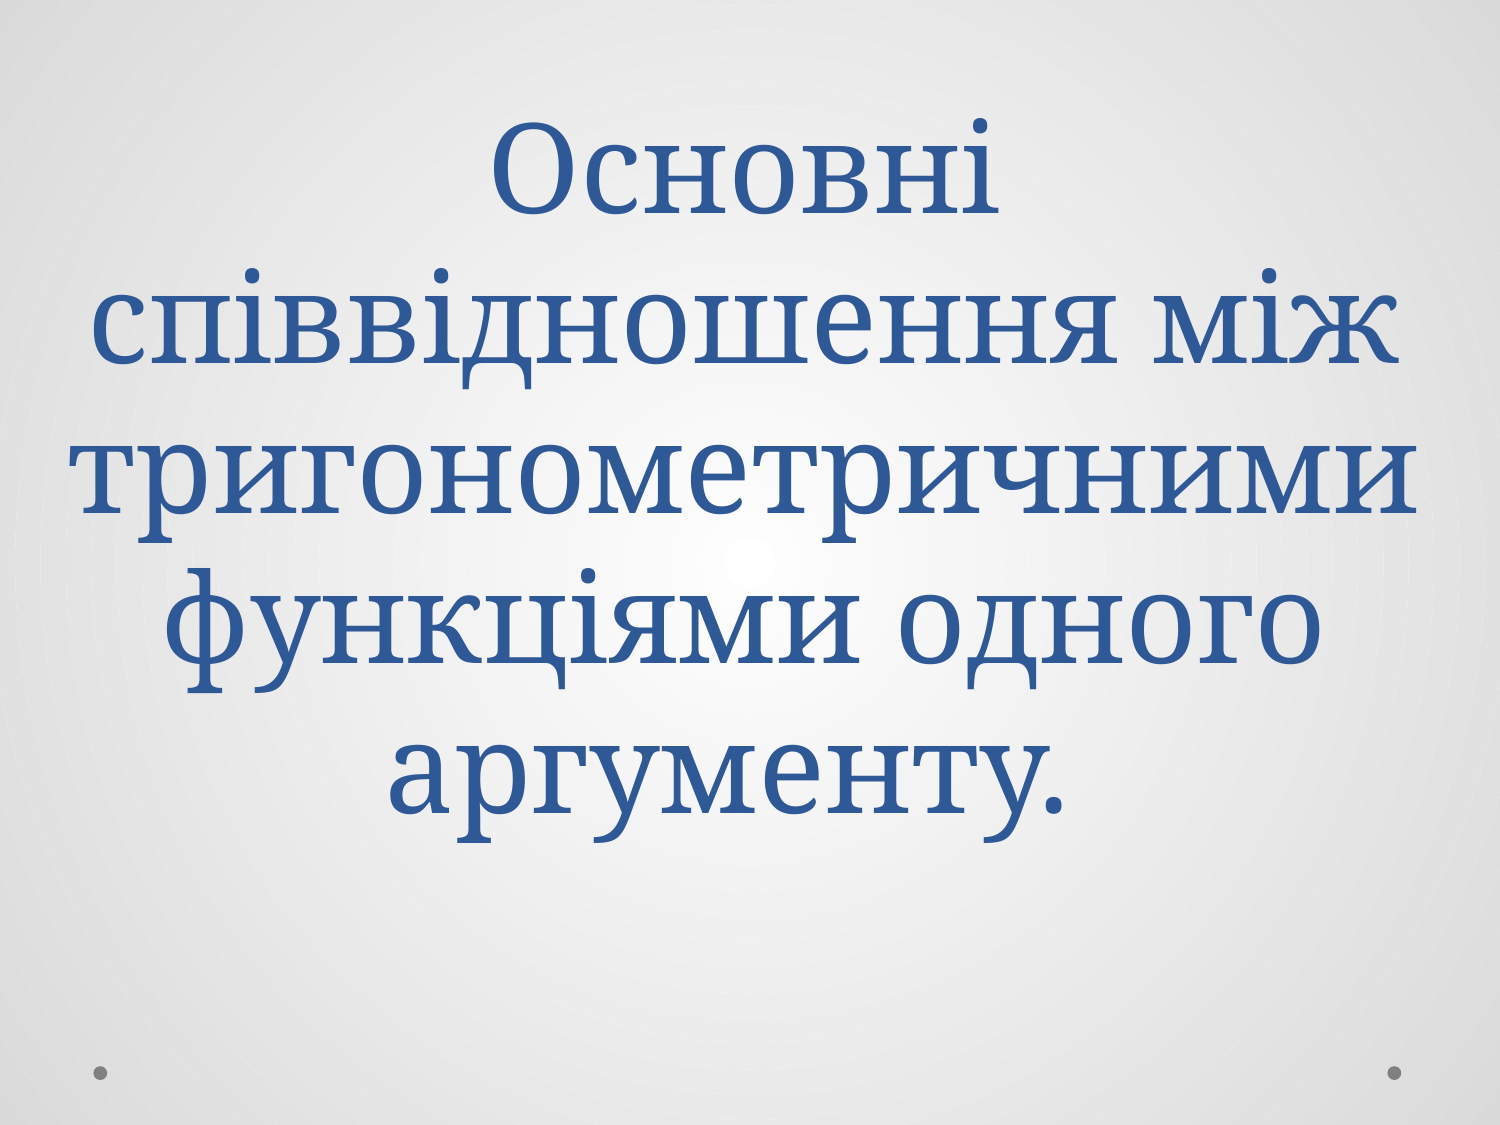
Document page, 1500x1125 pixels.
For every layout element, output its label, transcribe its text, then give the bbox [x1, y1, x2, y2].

title Основні співвідношення між тригонометричними функціями одного аргументу. [29, 101, 1459, 846]
